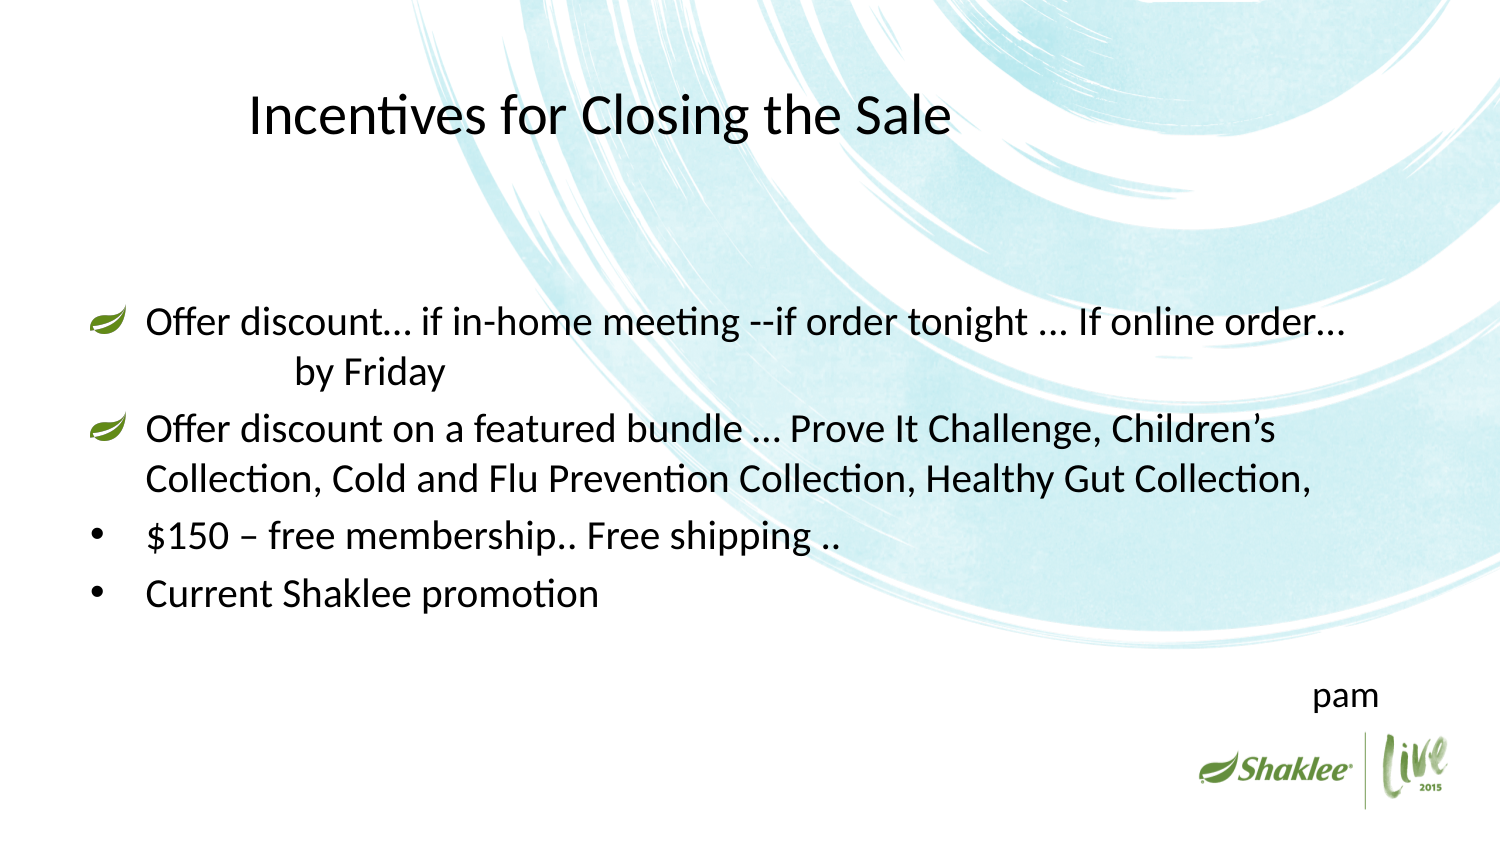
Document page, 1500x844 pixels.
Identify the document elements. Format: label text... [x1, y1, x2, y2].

picture [0, 0, 1500, 844]
text_box pam [1297, 662, 1500, 723]
list Offer discount… if in-home meeting --if order tonight ... If online order… by Friday Offer discount on a featured bundle … Prove It Challenge, Children’s Collection, Cold and Flu Prevention Collection, Healthy Gut Collection, $150 – free membership.. Free shipping .. Current Shaklee promotion [75, 229, 1425, 632]
title Incentives for Closing the Sale [60, 62, 1142, 230]
